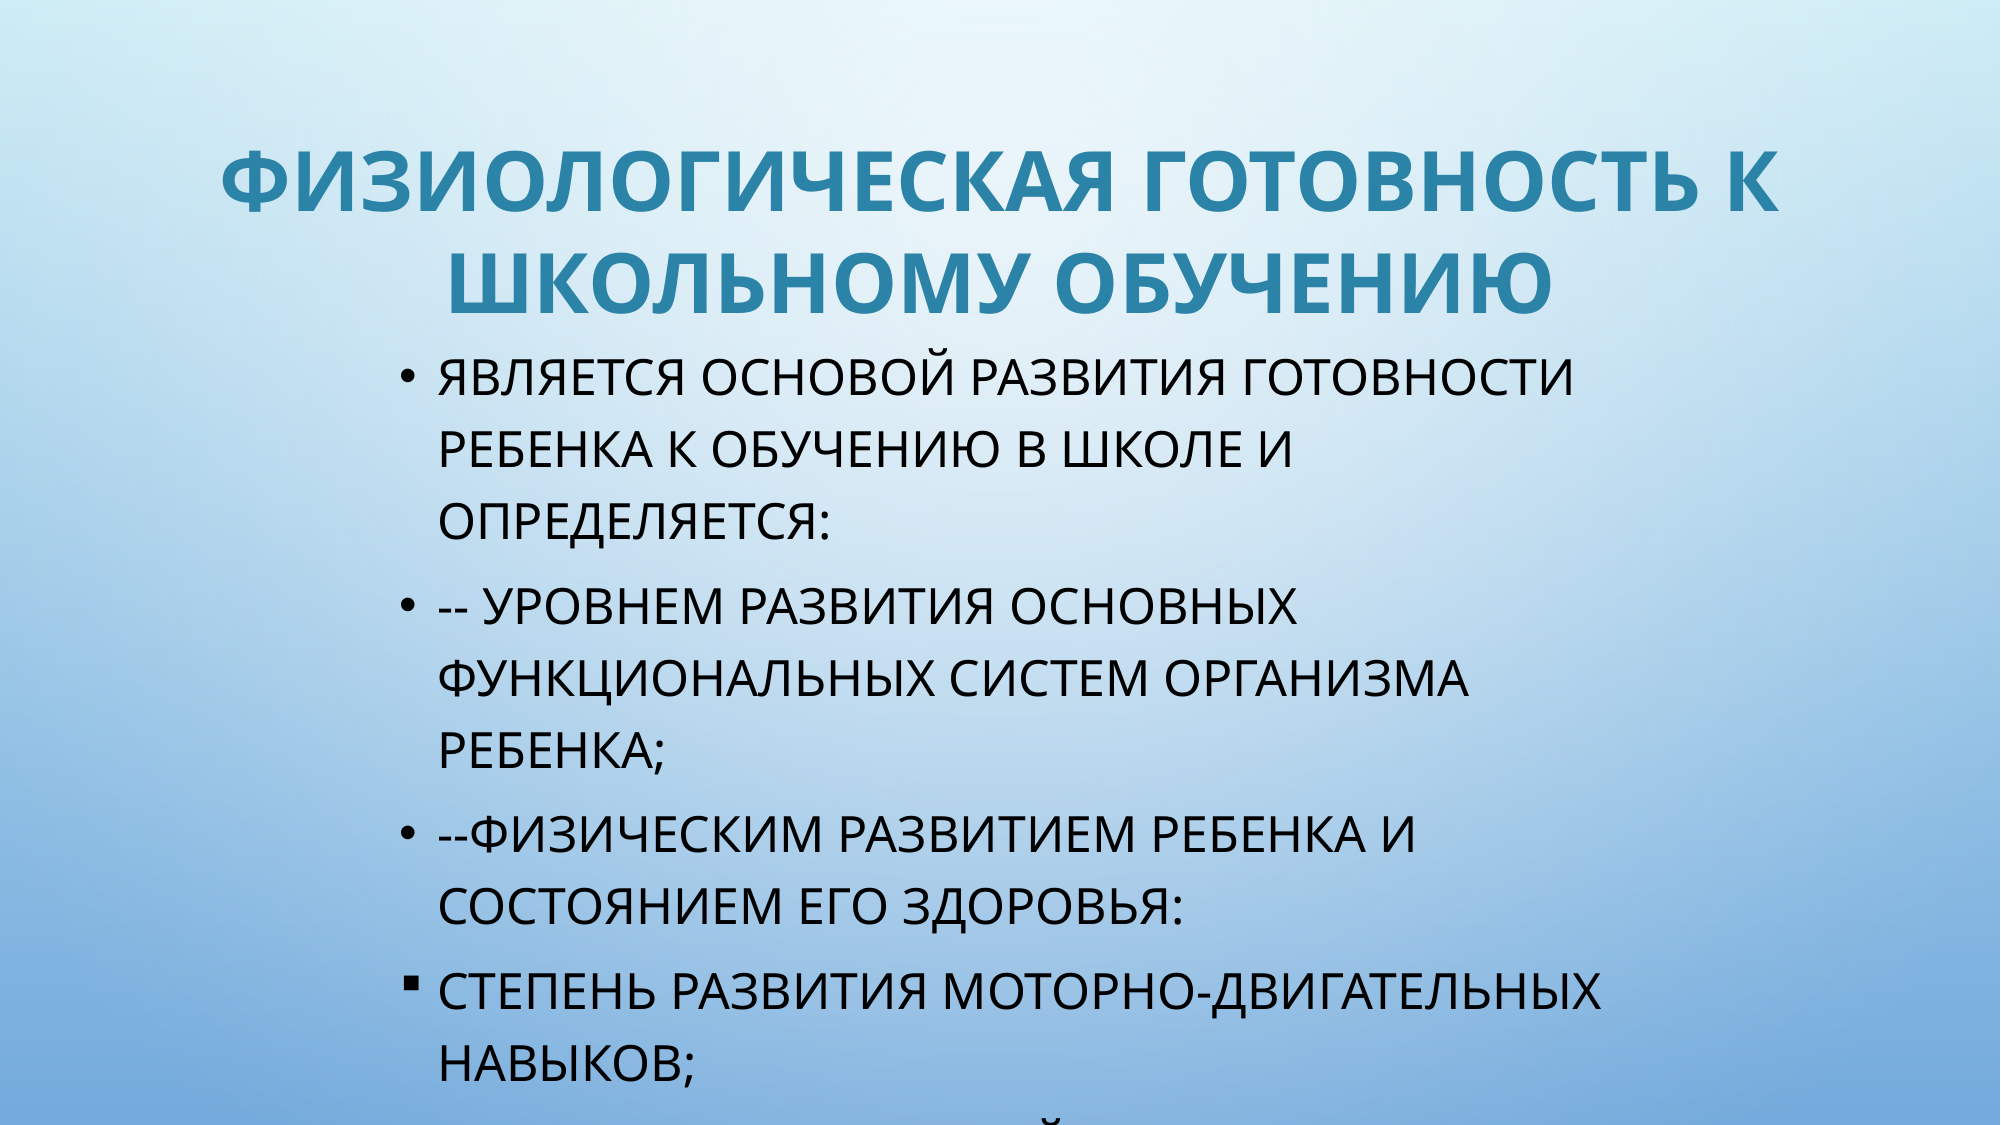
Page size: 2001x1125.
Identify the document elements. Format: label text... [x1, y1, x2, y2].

title Физиологическая готовность к школьному обучению [149, 101, 1851, 364]
list Является основой развития готовности ребенка к обучению в школе и определяется: -- уровнем развития основных функциональных систем организма ребенка; --физическим развитием ребенка и состоянием его здоровья: степень развития моторно-двигательных навыков; особенности нервной системы; уровень работоспособности (выносливость) [384, 326, 1623, 965]
